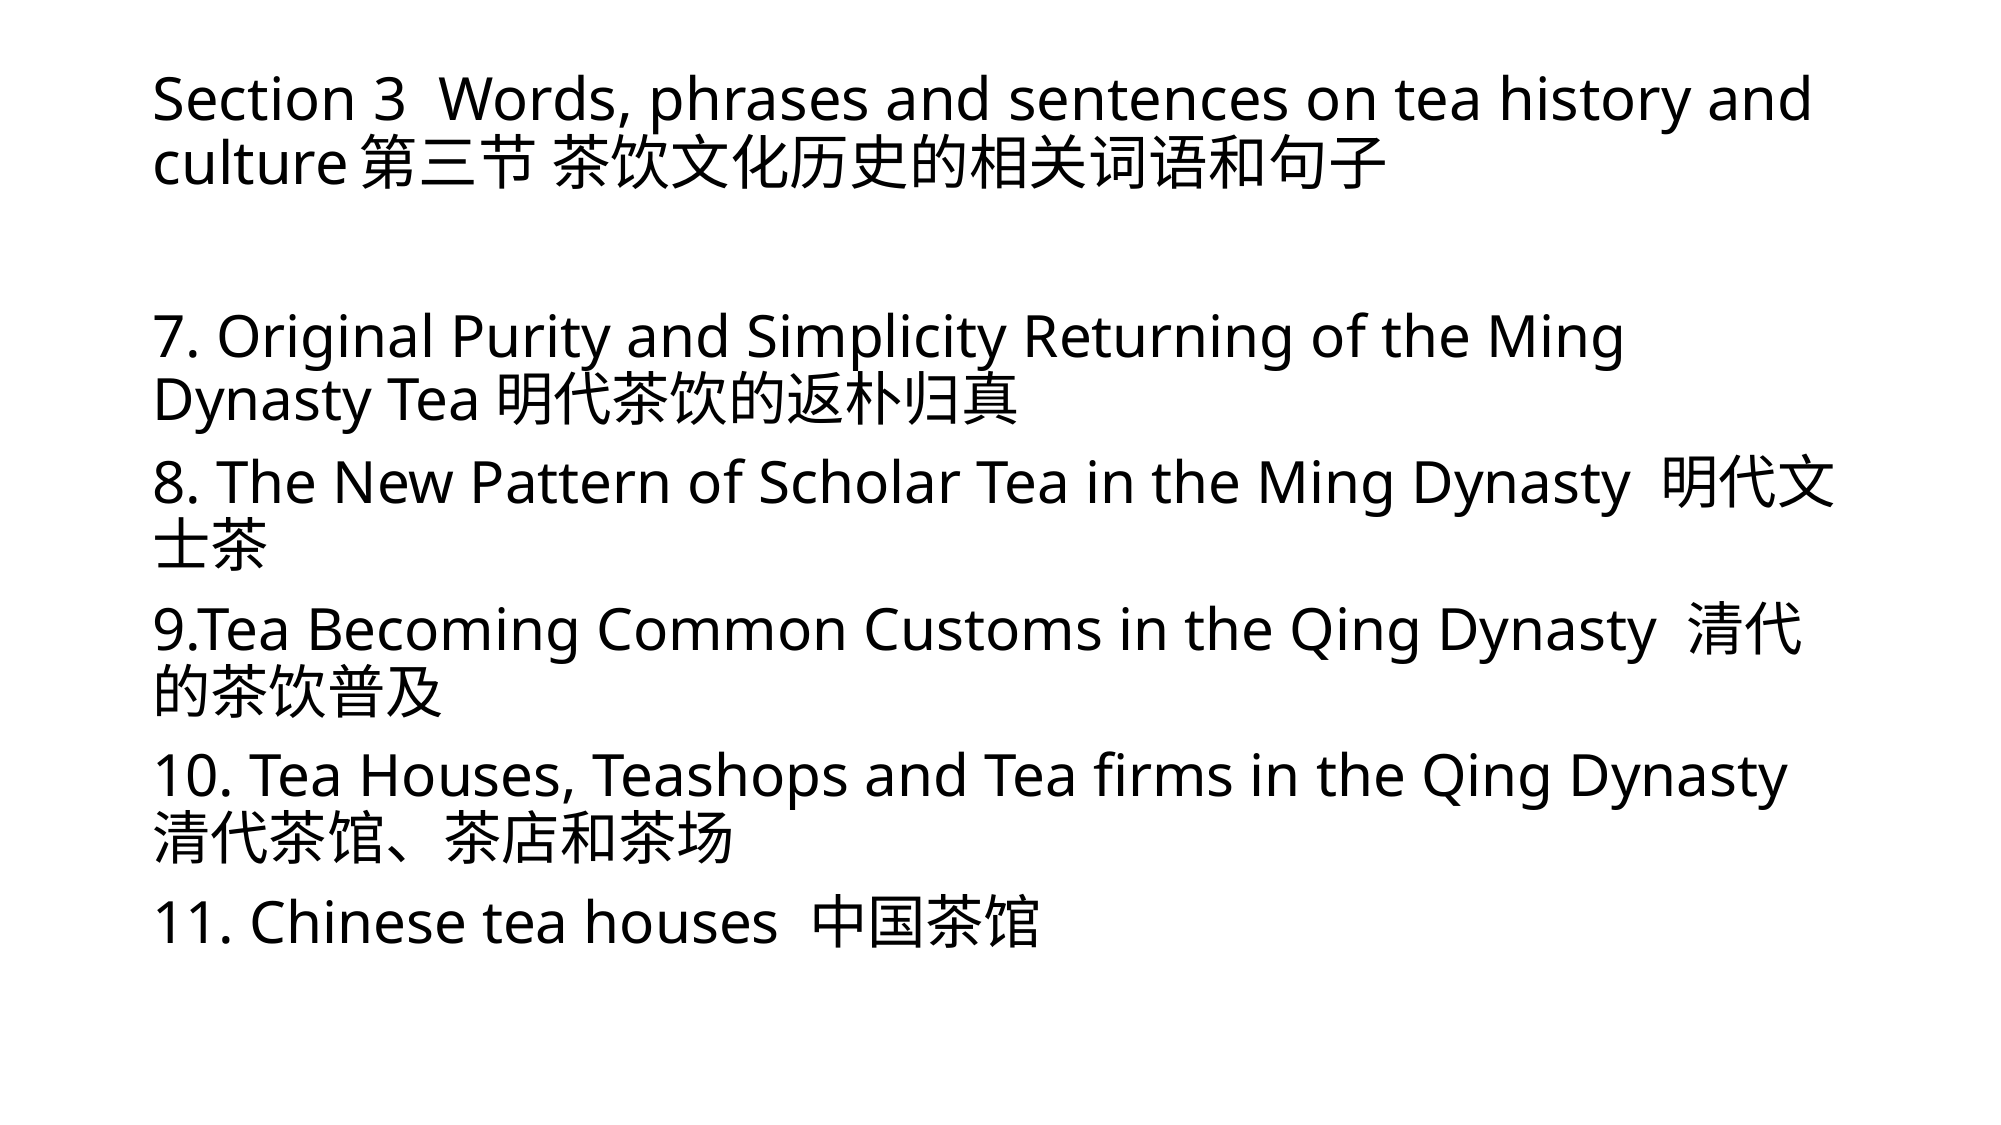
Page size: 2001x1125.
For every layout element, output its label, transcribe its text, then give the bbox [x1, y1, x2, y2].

title Section 3 Words, phrases and sentences on tea history and culture第三节 茶饮文化历史的相关词语和句子 [137, 59, 1863, 278]
list 7. Original Purity and Simplicity Returning of the Ming Dynasty Tea明代茶饮的返朴归真 8. The New Pattern of Scholar Tea in the Ming Dynasty 明代文士茶 9.Tea Becoming Common Customs in the Qing Dynasty 清代的茶饮普及 10. Tea Houses, Teashops and Tea firms in the Qing Dynasty 清代茶馆、茶店和茶场 11. Chinese tea houses 中国茶馆 [137, 299, 1863, 1014]
